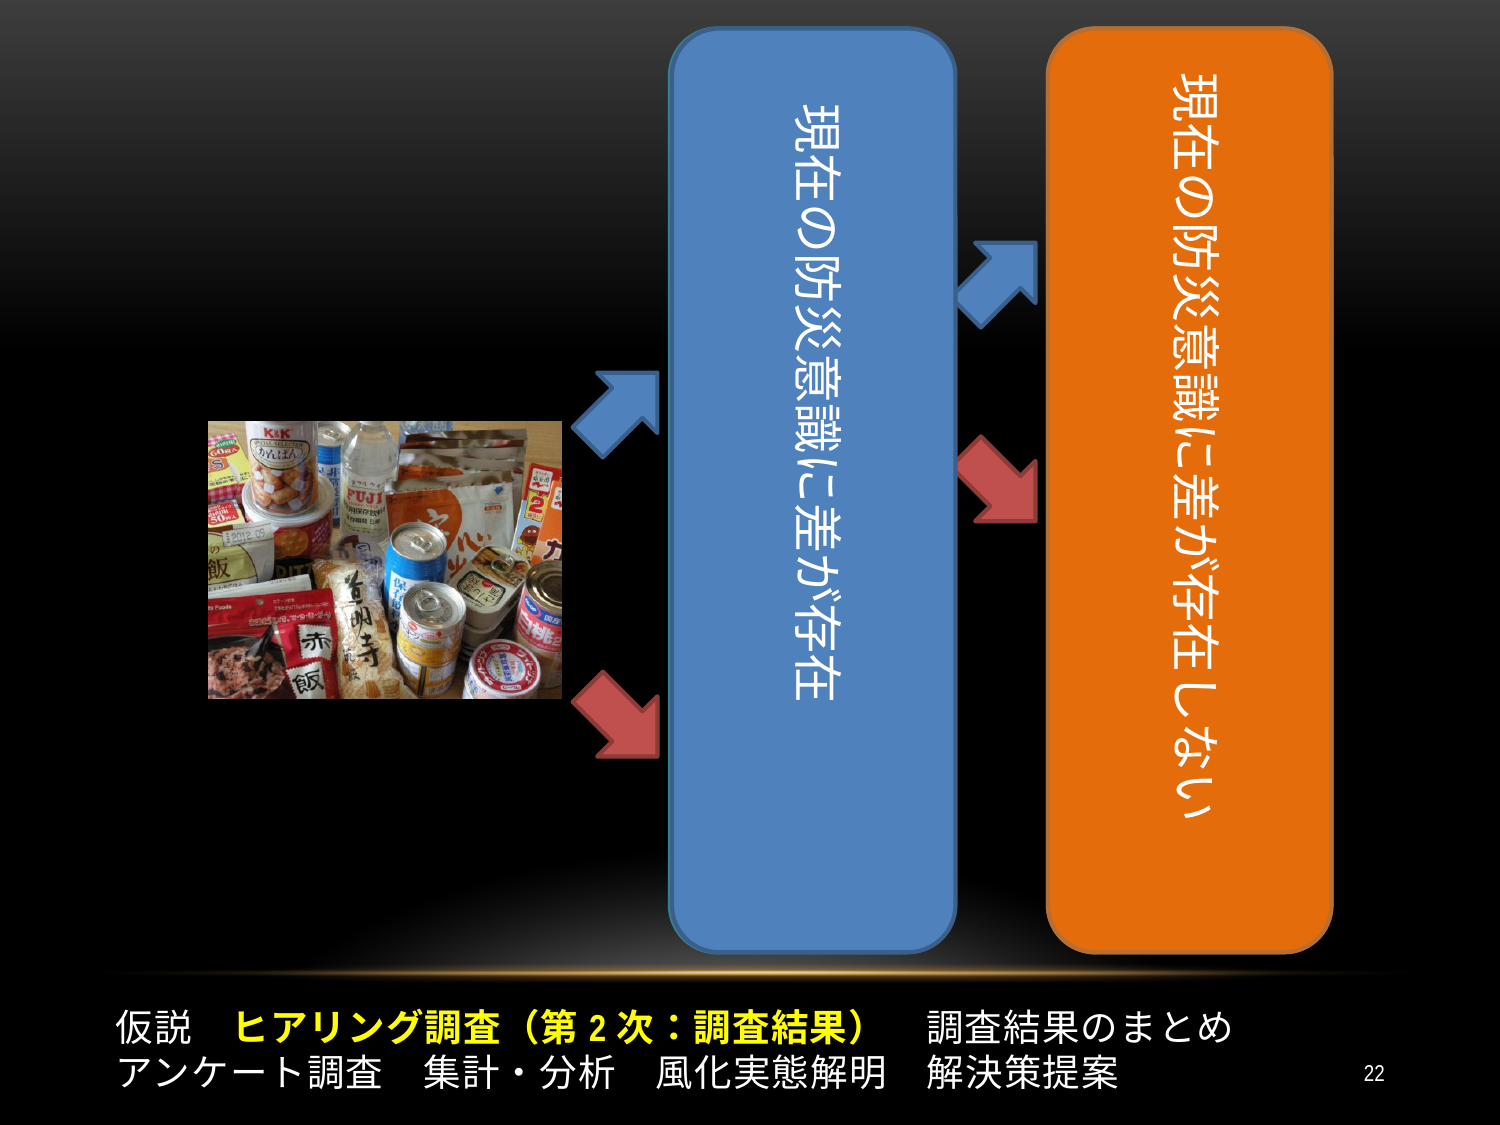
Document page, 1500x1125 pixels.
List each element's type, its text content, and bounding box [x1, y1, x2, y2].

slide_number 22 [1237, 1042, 1400, 1103]
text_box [671, 28, 956, 953]
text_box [1047, 28, 1332, 953]
footer 仮説 ヒアリング調査（第2次：調査結果） 調査結果のまとめ アンケート調査 集計・分析 風化実態解明 解決策提案 [100, 981, 1459, 1117]
picture [0, 0, 1500, 1125]
text_box [572, 671, 658, 757]
text_box [962, 436, 1036, 522]
text_box [572, 372, 658, 458]
text_box [962, 242, 1036, 328]
